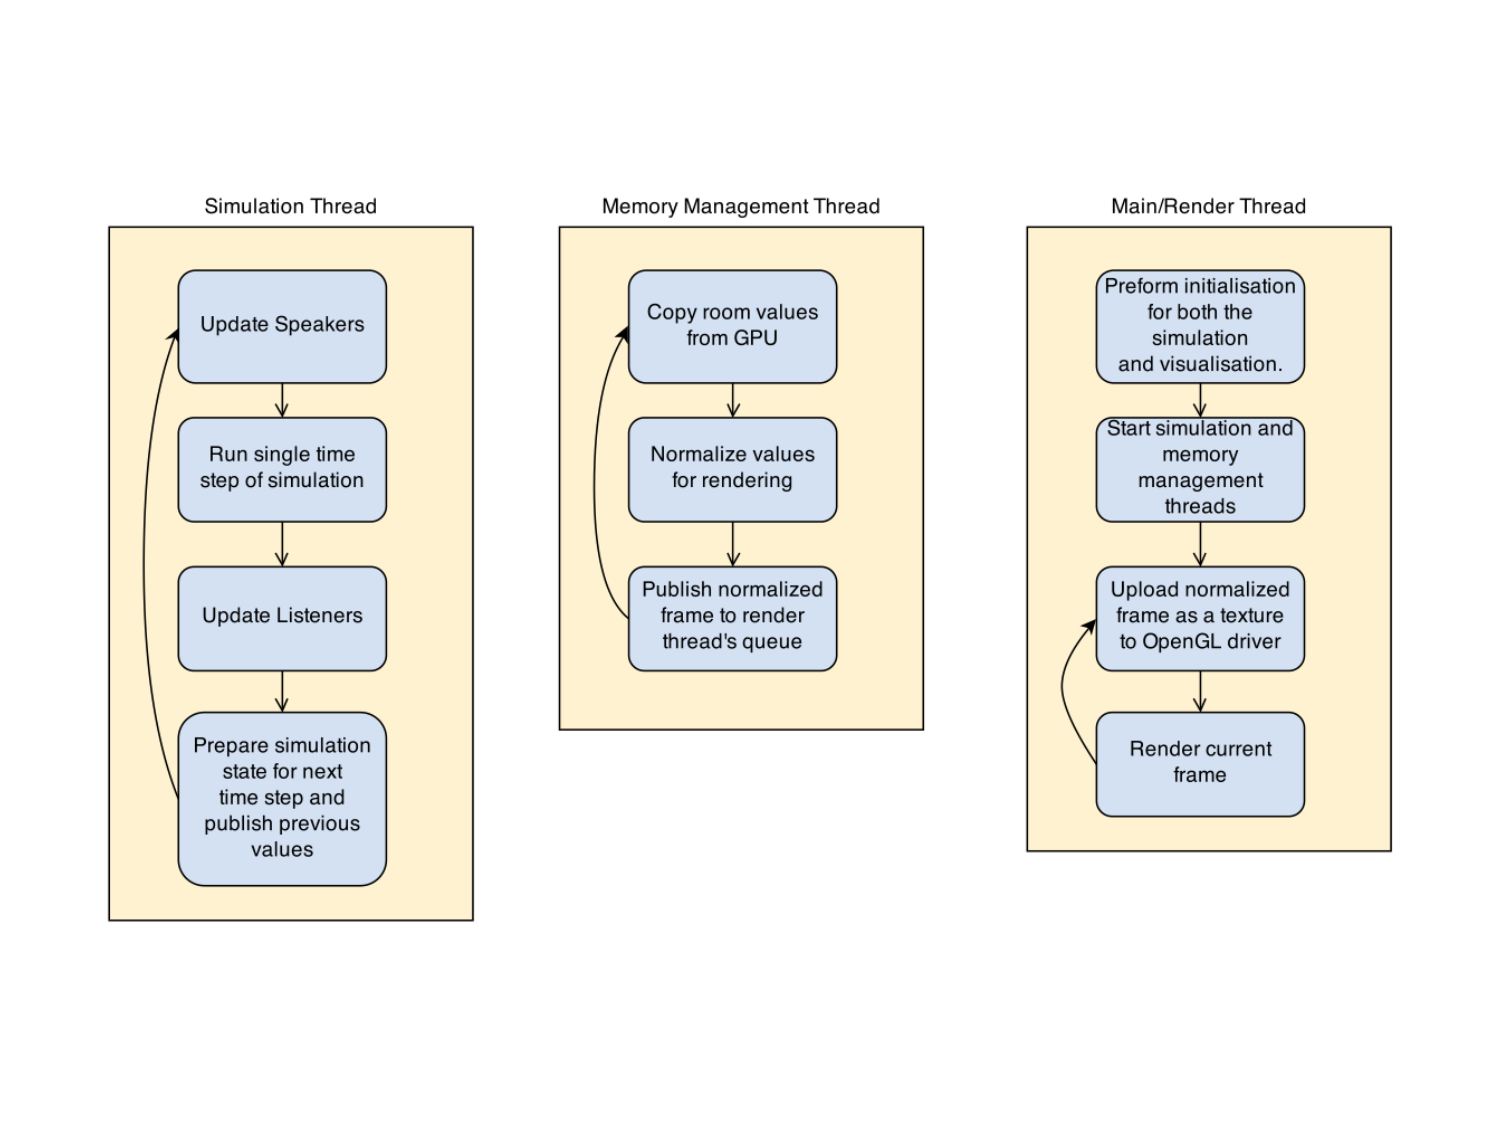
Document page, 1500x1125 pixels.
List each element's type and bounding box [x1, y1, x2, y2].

picture [90, 191, 1410, 934]
